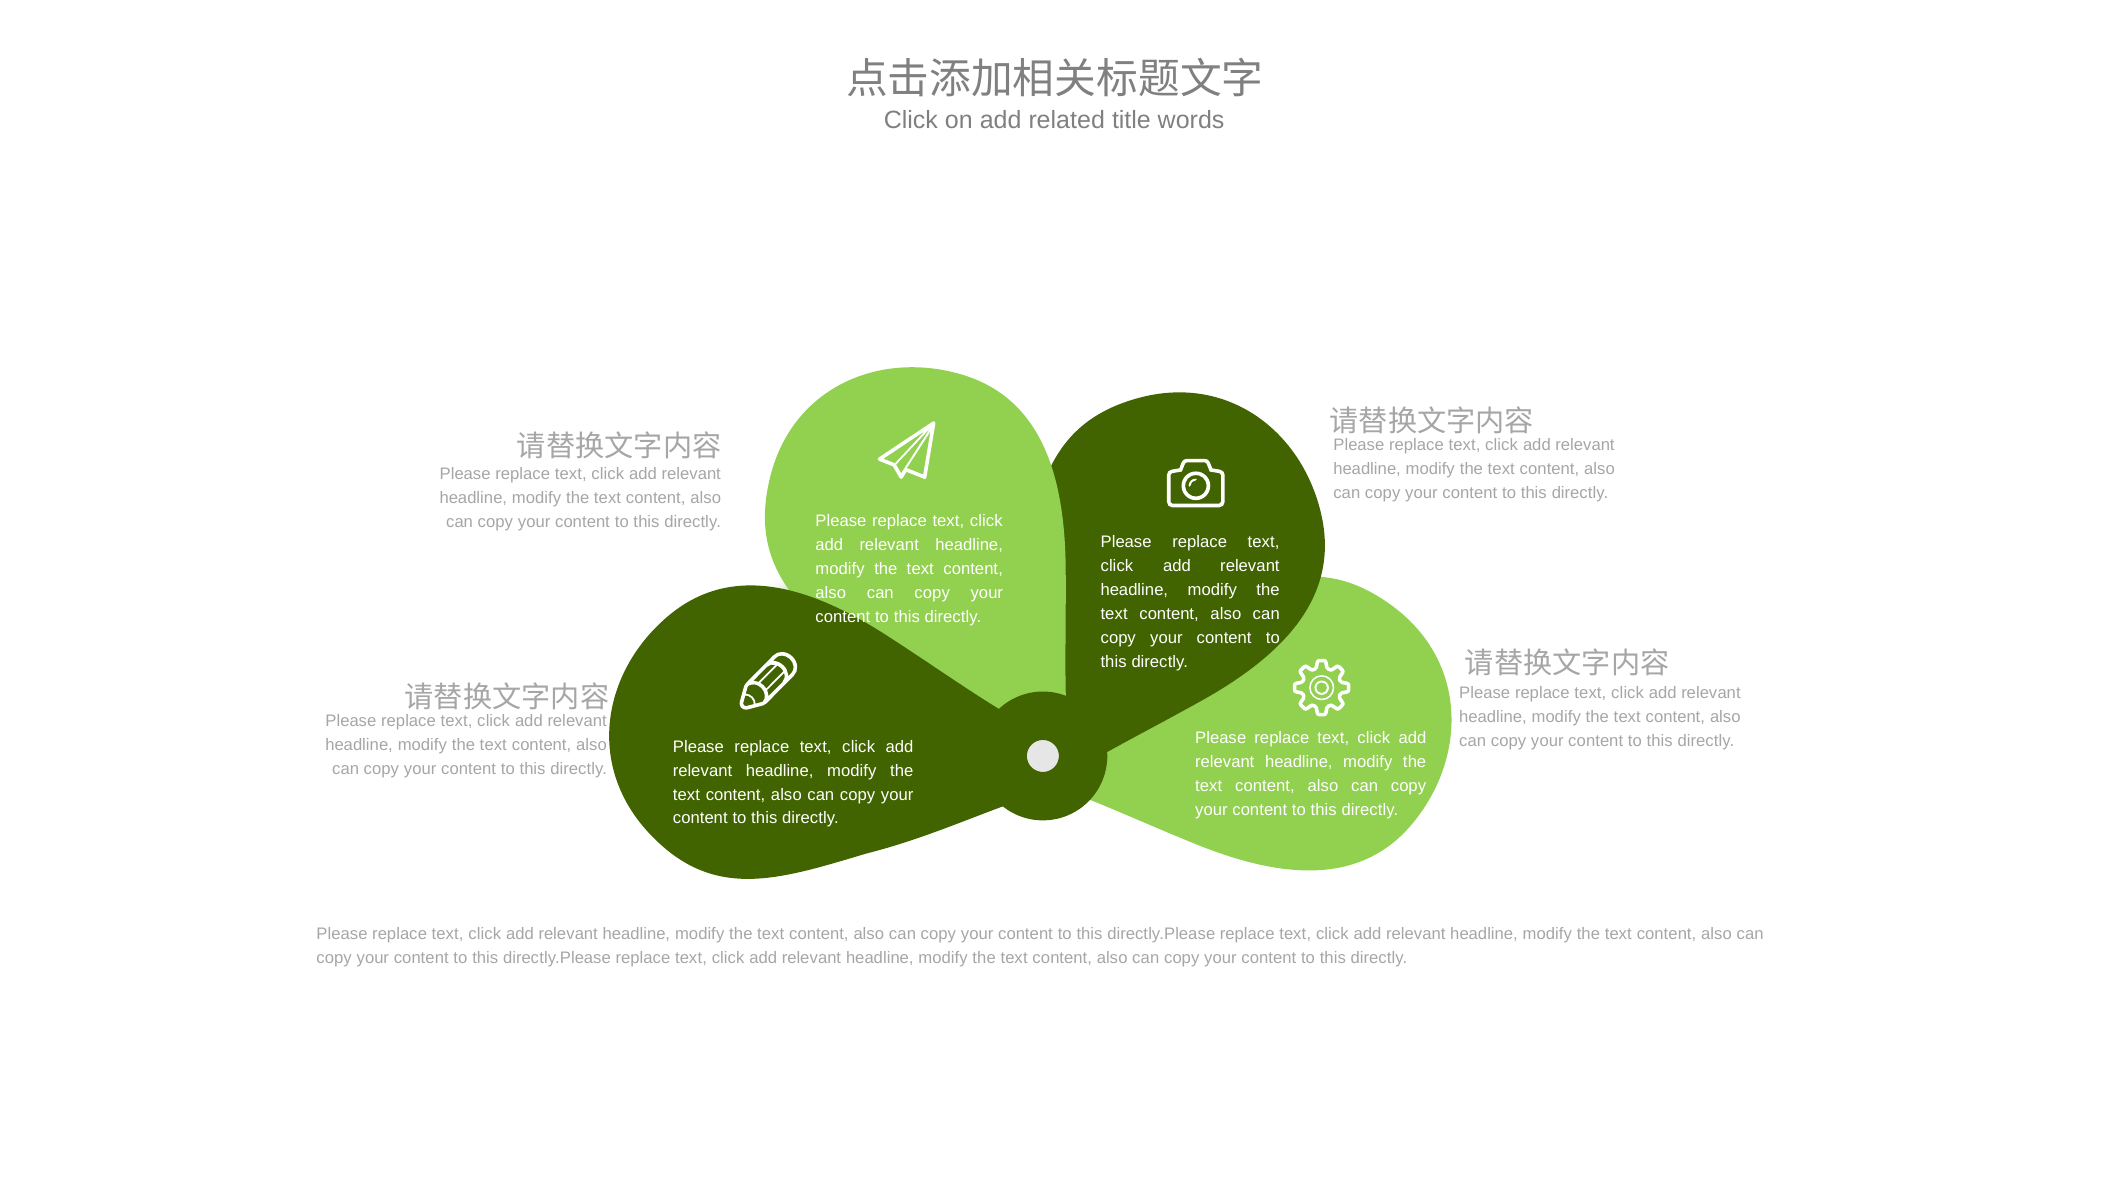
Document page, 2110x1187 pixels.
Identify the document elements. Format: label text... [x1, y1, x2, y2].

text_box 点击添加相关标题文字 [803, 44, 1307, 107]
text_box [624, 373, 1442, 921]
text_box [1442, 395, 1644, 501]
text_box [1459, 637, 1771, 749]
text_box Click on add related title words [864, 95, 1246, 158]
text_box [295, 671, 611, 777]
text_box Please replace text, click add relevant headline, modify the text content, also can copy your content to this directly.Please replace text, click add relevant headline, modify the text content, also can copy your content to this directly.Please replace text, click add relevant headline, modify the text content, also can copy your content to this directly. [316, 918, 1793, 967]
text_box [409, 420, 624, 530]
